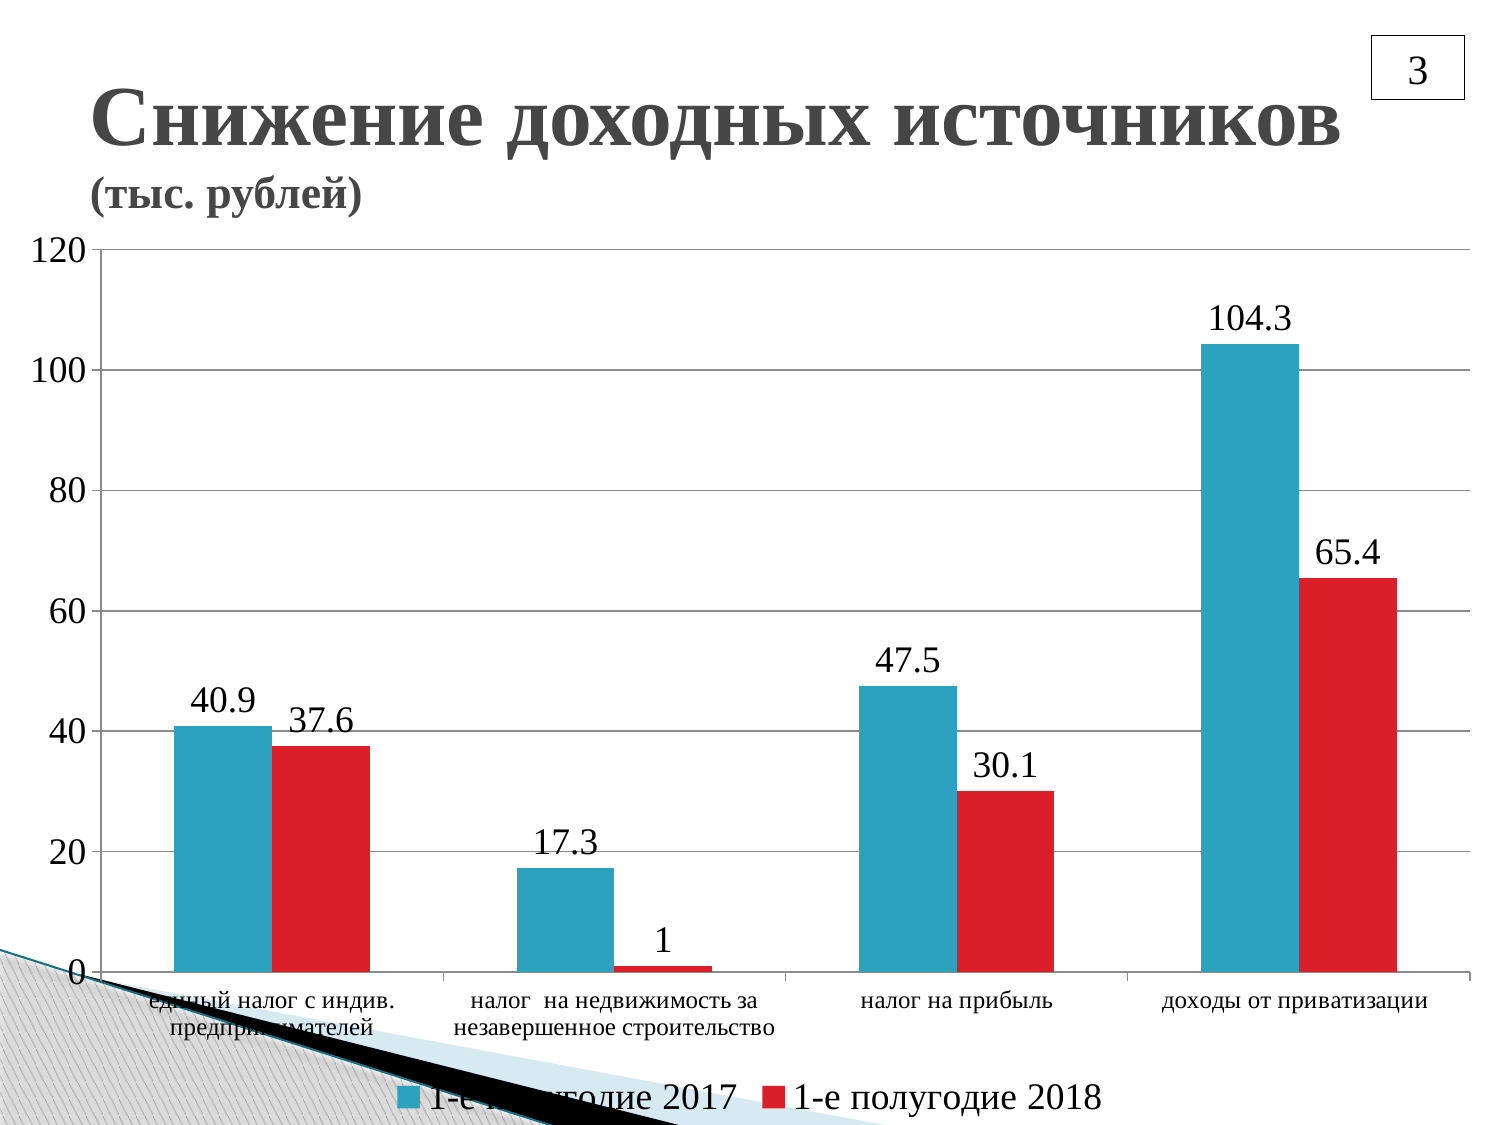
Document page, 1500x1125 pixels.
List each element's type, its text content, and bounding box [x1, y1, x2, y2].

title Снижение доходных источников (тыс. рублей) [75, 45, 1425, 210]
chart [0, 210, 1500, 1125]
text_box 3 [1371, 35, 1465, 100]
